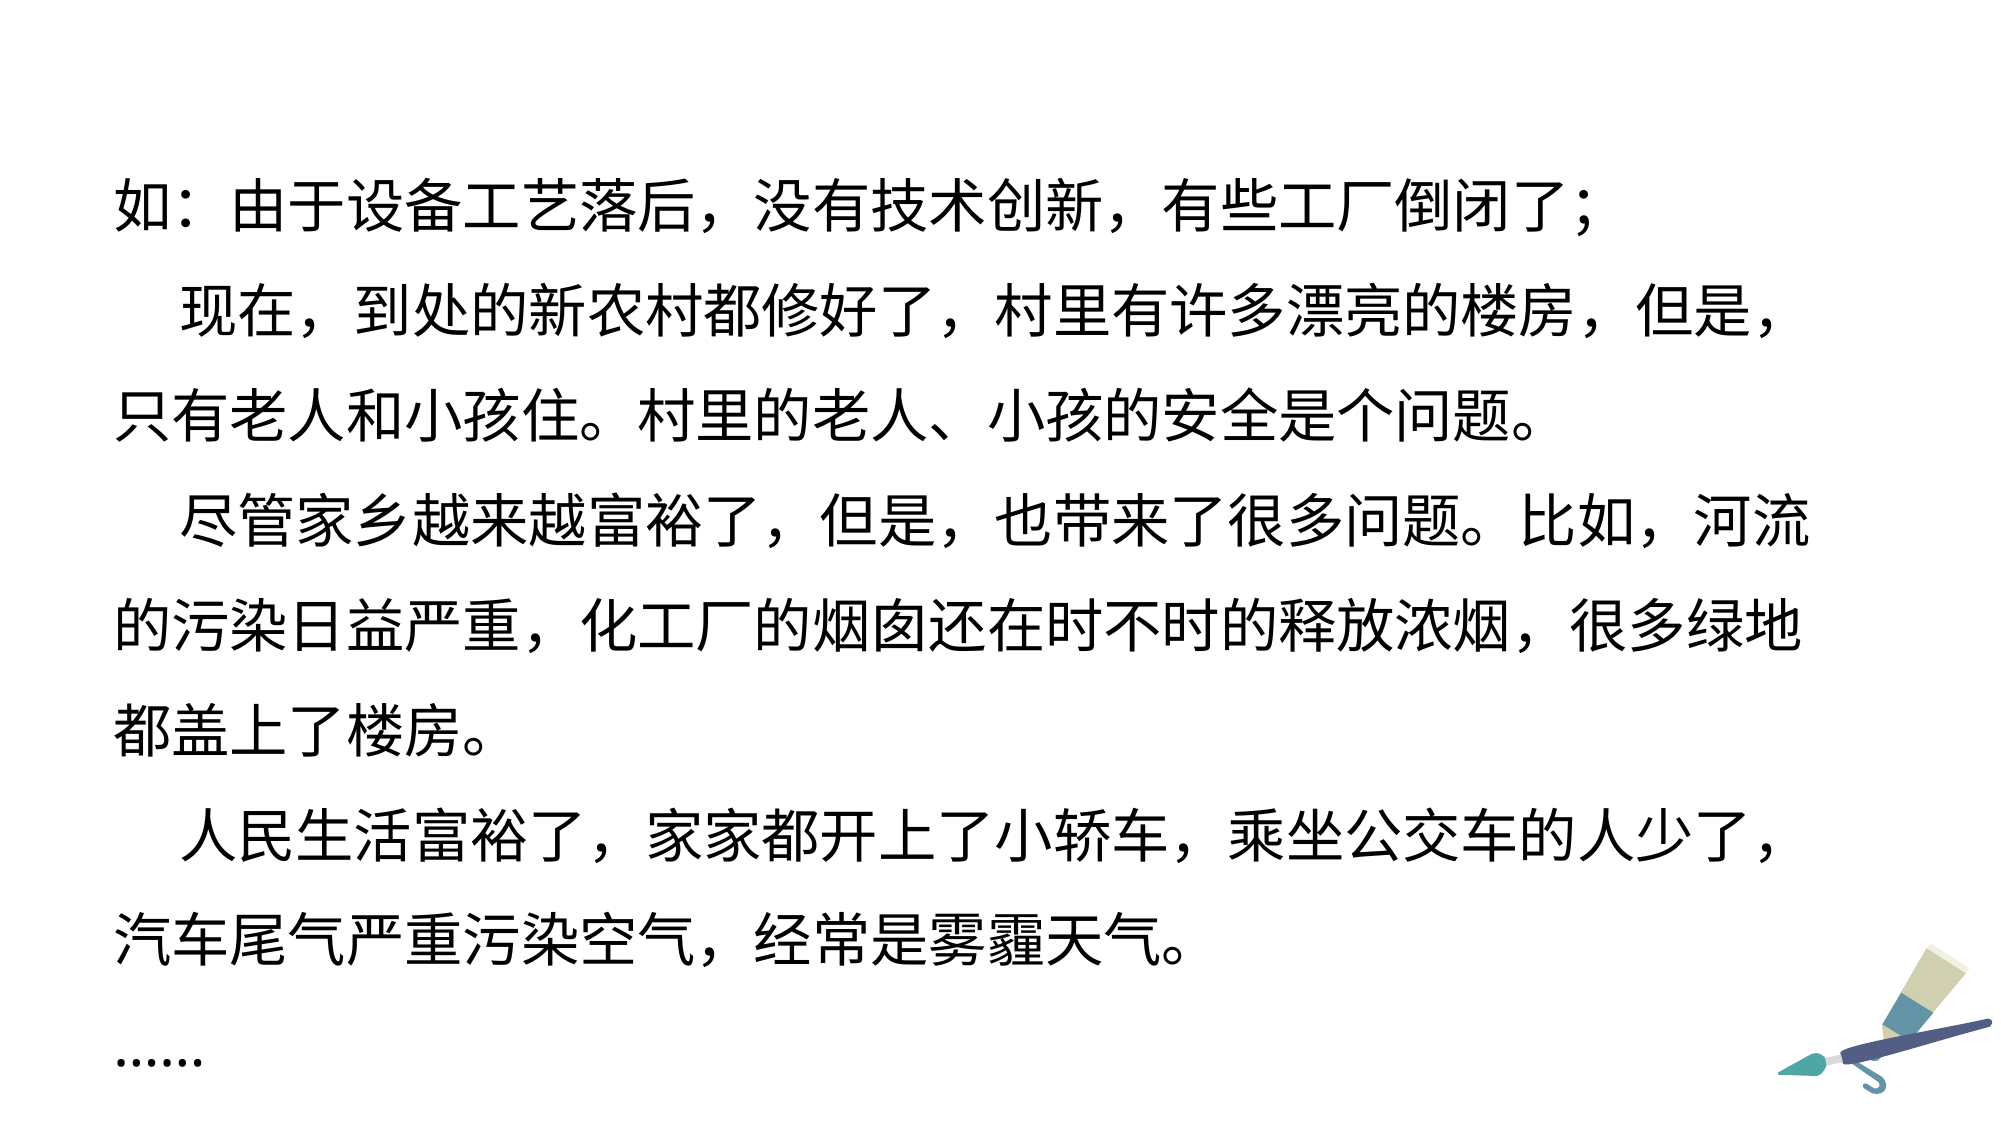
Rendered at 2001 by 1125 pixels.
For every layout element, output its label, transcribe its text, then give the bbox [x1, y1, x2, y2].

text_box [1811, 945, 1974, 1125]
text_box 如：由于设备工艺落后，没有技术创新，有些工厂倒闭了； 现在，到处的新农村都修好了，村里有许多漂亮的楼房，但是，只有老人和小孩住。村里的老人、小孩的安全是个问题。 尽管家乡越来越富裕了，但是，也带来了很多问题。比如，河流的污染日益严重，化工厂的烟囱还在时不时的释放浓烟，很多绿地都盖上了楼房。 人民生活富裕了，家家都开上了小轿车，乘坐公交车的人少了，汽车尾气严重污染空气，经常是雾霾天气。 …… [98, 126, 1843, 1086]
